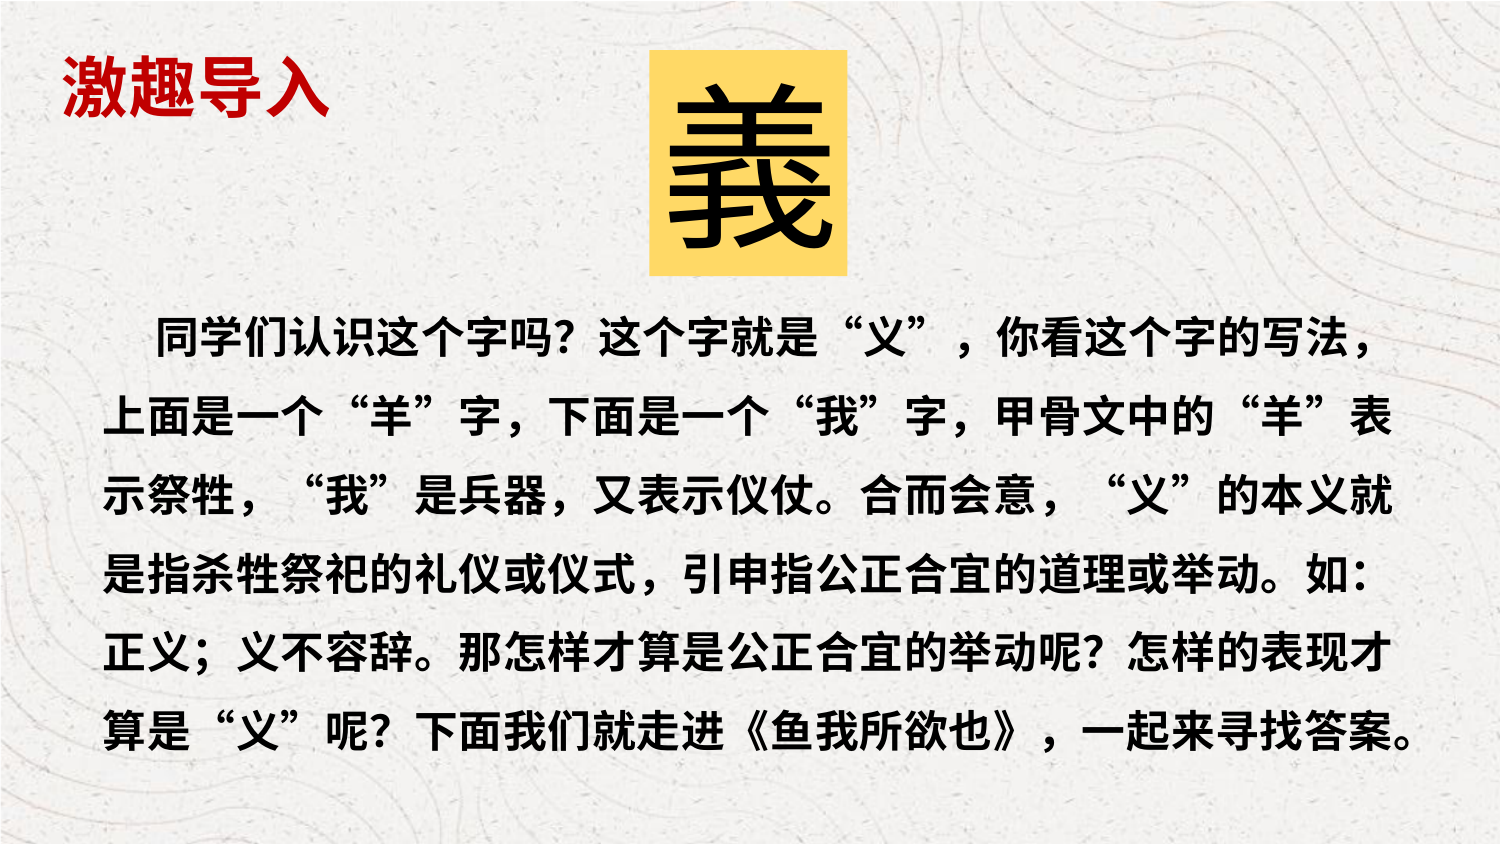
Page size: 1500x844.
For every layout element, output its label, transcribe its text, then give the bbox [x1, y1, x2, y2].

text_box 激趣导入 [0, 0, 328, 133]
text_box 同学们认识这个字吗？这个字就是“义”，你看这个字的写法，上面是一个“羊”字，下面是一个“我”字，甲骨文中的“羊”表示祭牲，“我”是兵器，又表示仪仗。合而会意，“义”的本义就是指杀牲祭祀的礼仪或仪式，引申指公正合宜的道理或举动。如：正义；义不容辞。那怎样才算是公正合宜的举动呢？怎样的表现才算是“义”呢？下面我们就走进《鱼我所欲也》，一起来寻找答案。 [1172, 278, 1406, 762]
picture [2, 0, 1500, 844]
text_box 同学们认识这个字吗？这个字就是“义”，你看这个字的写法，上面是一个“羊”字，下面是一个“我”字，甲骨文中的“羊”表示祭牲，“我”是兵器，又表示仪仗。合而会意，“义”的本义就是指杀牲祭祀的礼仪或仪式，引申指公正合宜的道理或举动。如：正义；义不容辞。那怎样才算是公正合宜的举动呢？怎样的表现才算是“义”呢？下面我们就走进《鱼我所欲也》，一起来寻找答案。 [91, 278, 328, 762]
